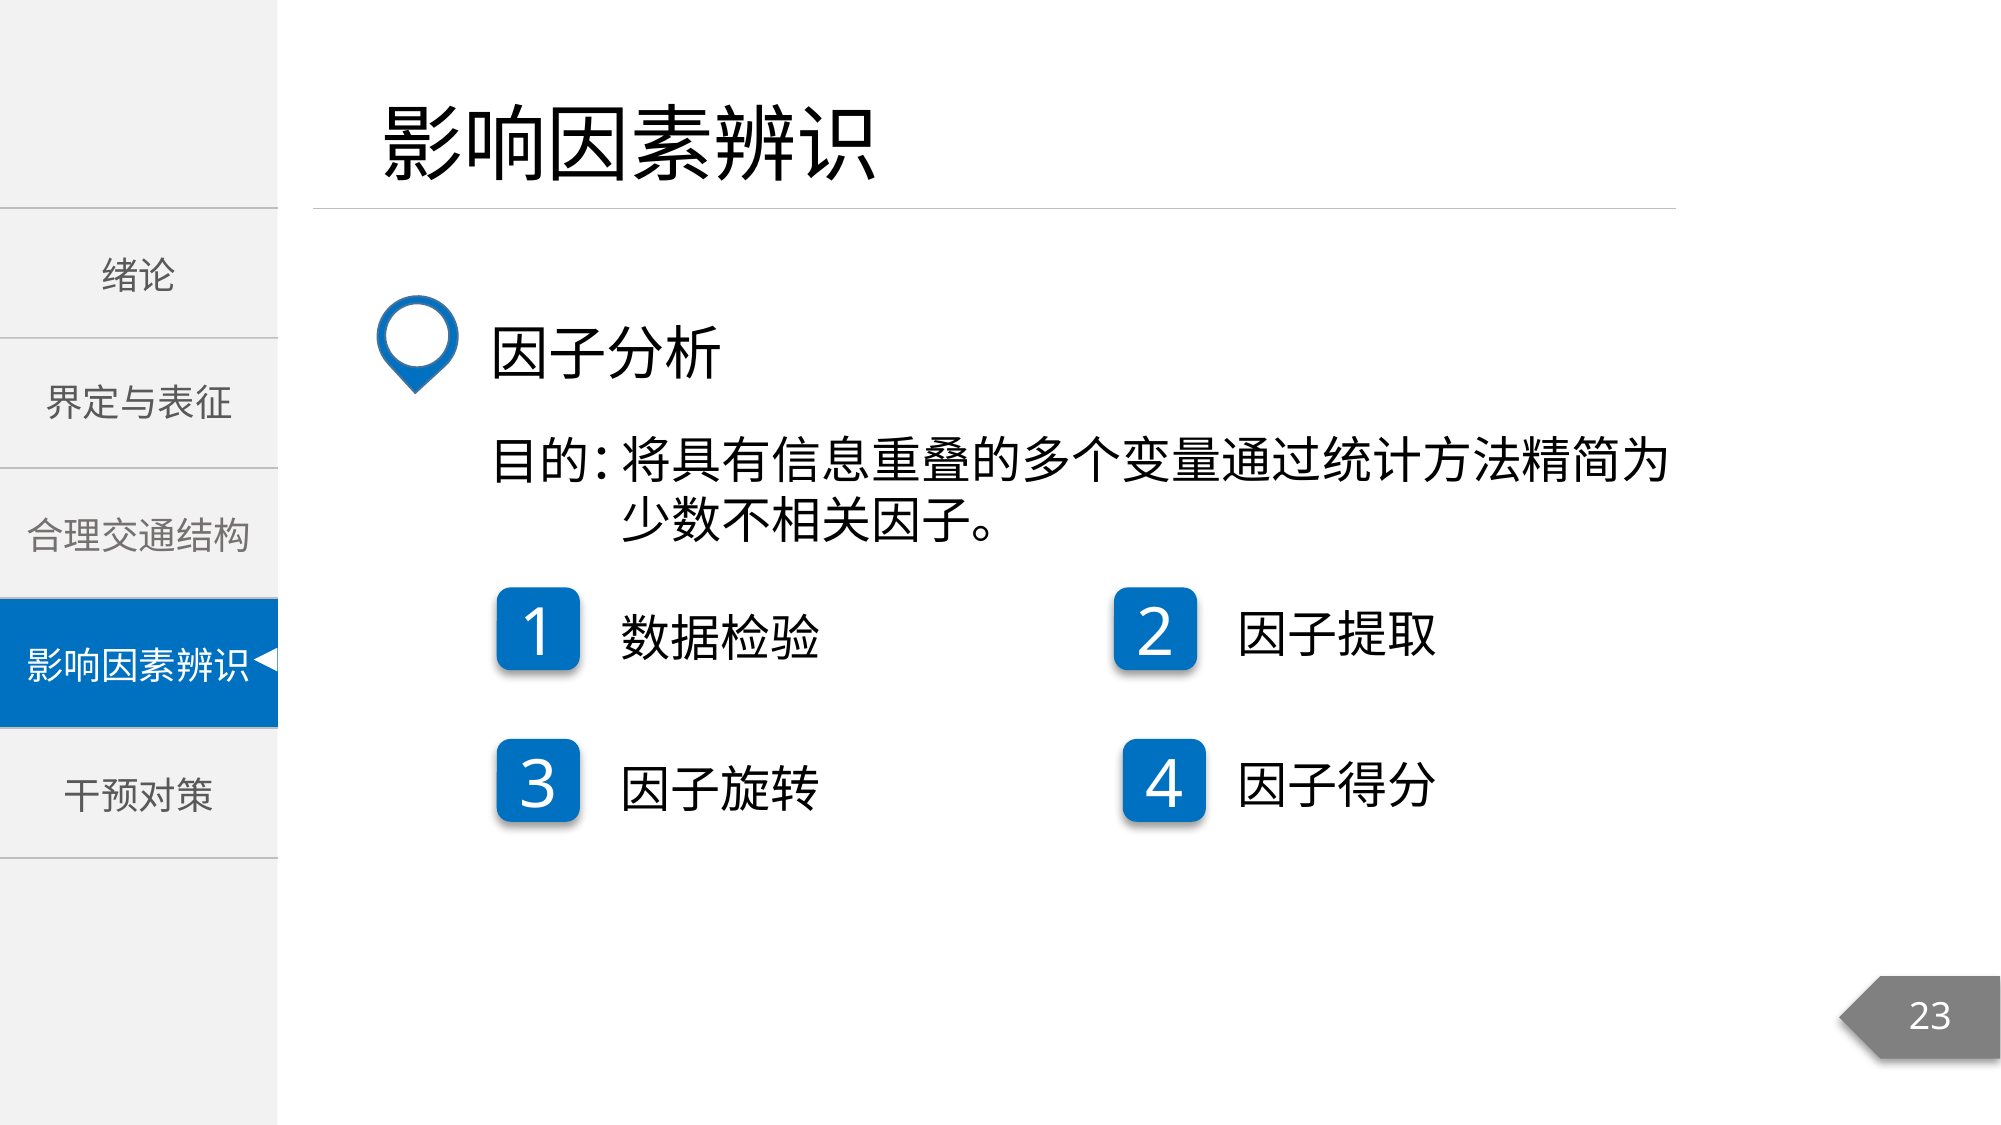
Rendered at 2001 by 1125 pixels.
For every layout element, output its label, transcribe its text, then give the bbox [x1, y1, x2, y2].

text_box 目的： [475, 422, 655, 498]
text_box 因子提取 [1222, 595, 1453, 670]
text_box 因子分析 [475, 308, 739, 394]
text_box 数据检验 [605, 599, 836, 675]
text_box 4 [1121, 737, 1207, 823]
text_box 3 [495, 737, 581, 823]
text_box 将具有信息重叠的多个变量通过统计方法精简为少数不相关因子。 [607, 420, 1725, 556]
text_box 因子旋转 [605, 750, 836, 825]
text_box 因子得分 [1222, 746, 1453, 821]
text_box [377, 296, 458, 377]
text_box 1 [495, 586, 581, 672]
text_box 2 [1112, 586, 1199, 672]
